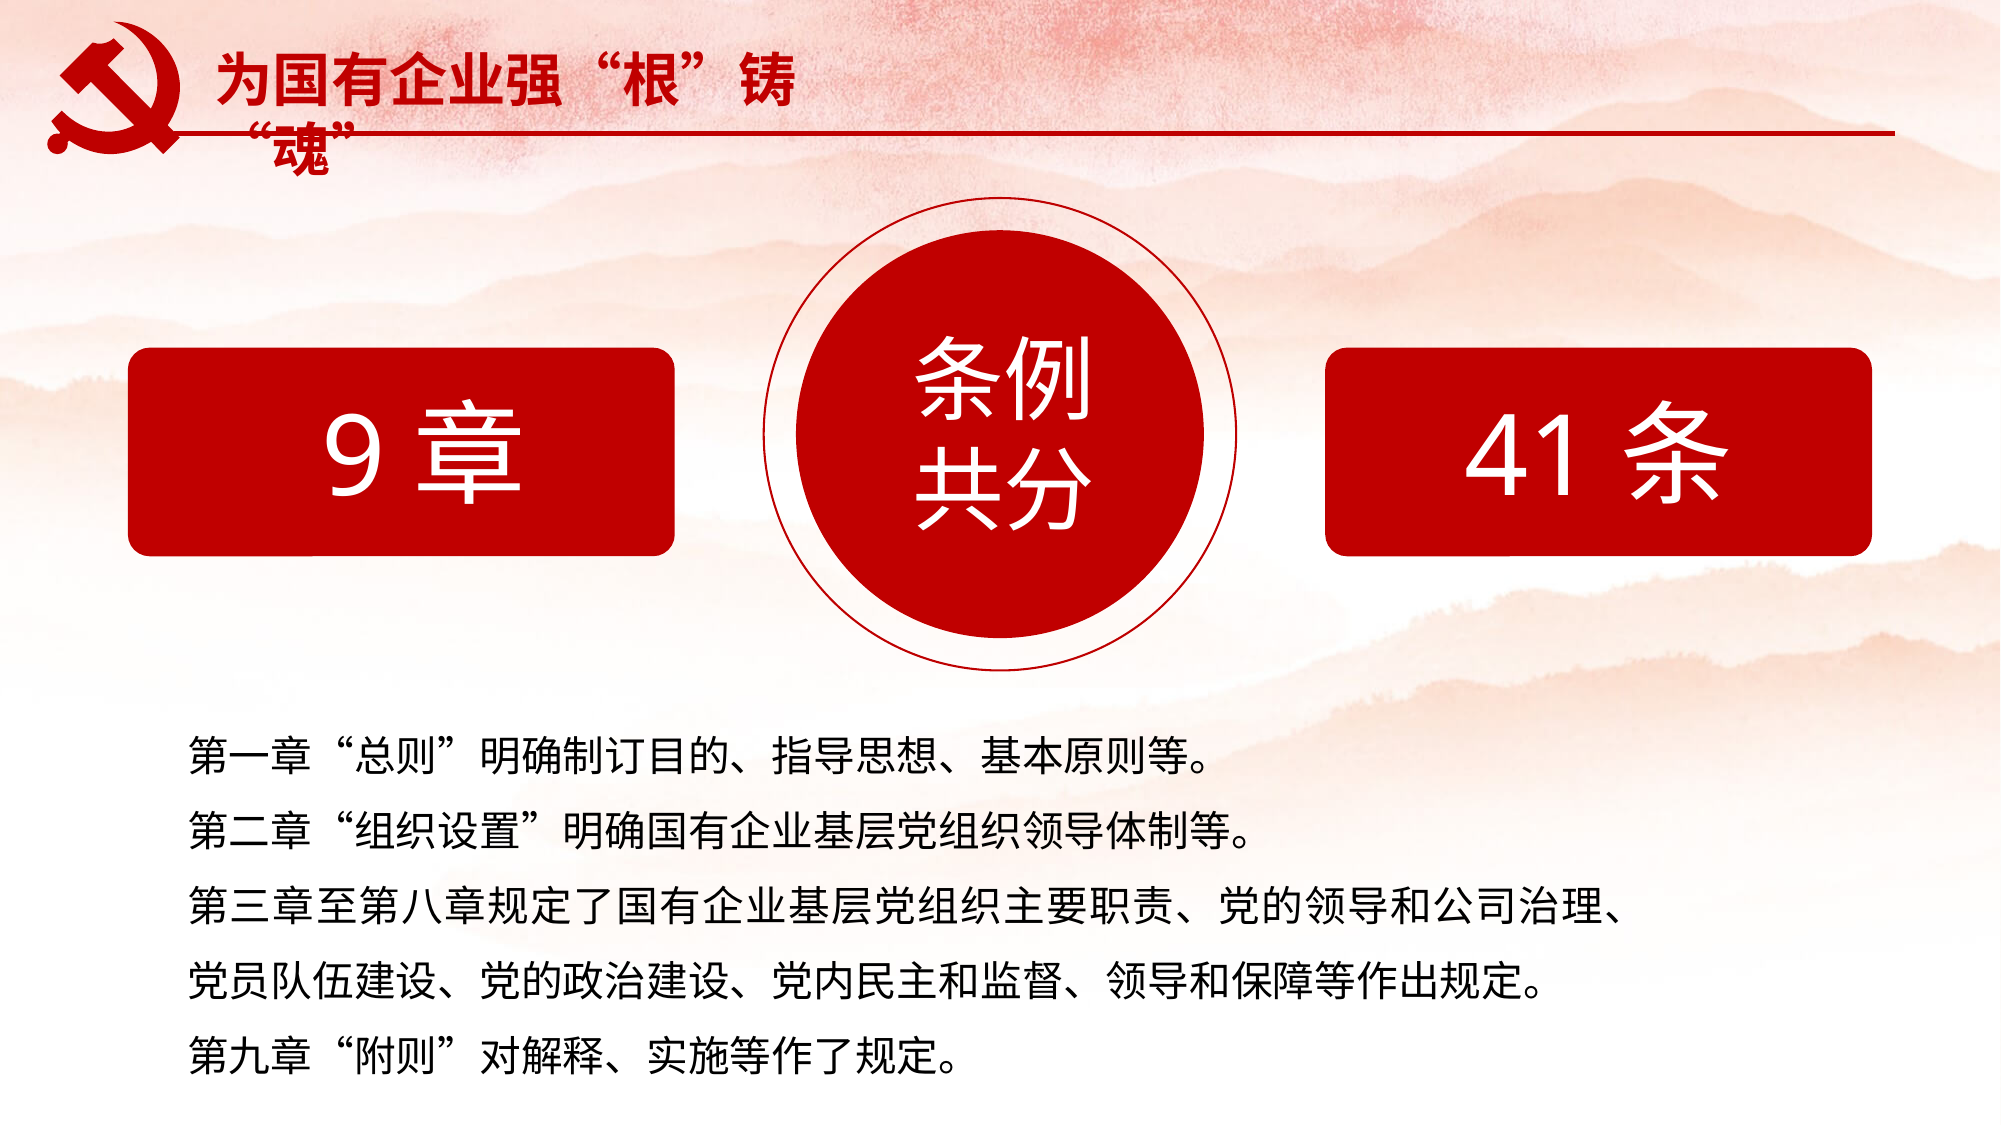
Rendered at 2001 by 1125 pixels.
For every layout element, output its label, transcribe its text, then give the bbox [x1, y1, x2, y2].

text_box 为国有企业强“根”铸“魂” [199, 134, 983, 191]
text_box [47, 21, 180, 155]
text_box [1326, 348, 1872, 556]
text_box 为国有企业强“根”铸“魂” [199, 35, 983, 133]
text_box 第一章“总则”明确制订目的、指导思想、基本原则等。 第二章“组织设置”明确国有企业基层党组织领导体制等。 第三章至第八章规定了国有企业基层党组织主要职责、党的领导和公司治理、党员队伍建设、党的政治建设、党内民主和监督、领导和保障等作出规定。 第九章“附则”对解释、实施等作了规定。 [172, 697, 1620, 1088]
text_box [763, 198, 1237, 671]
text_box 9章 [307, 375, 541, 526]
picture [0, 0, 2001, 1125]
text_box 41条 [1449, 375, 1748, 526]
text_box 条例 共分 [897, 314, 1111, 550]
text_box [128, 348, 674, 556]
